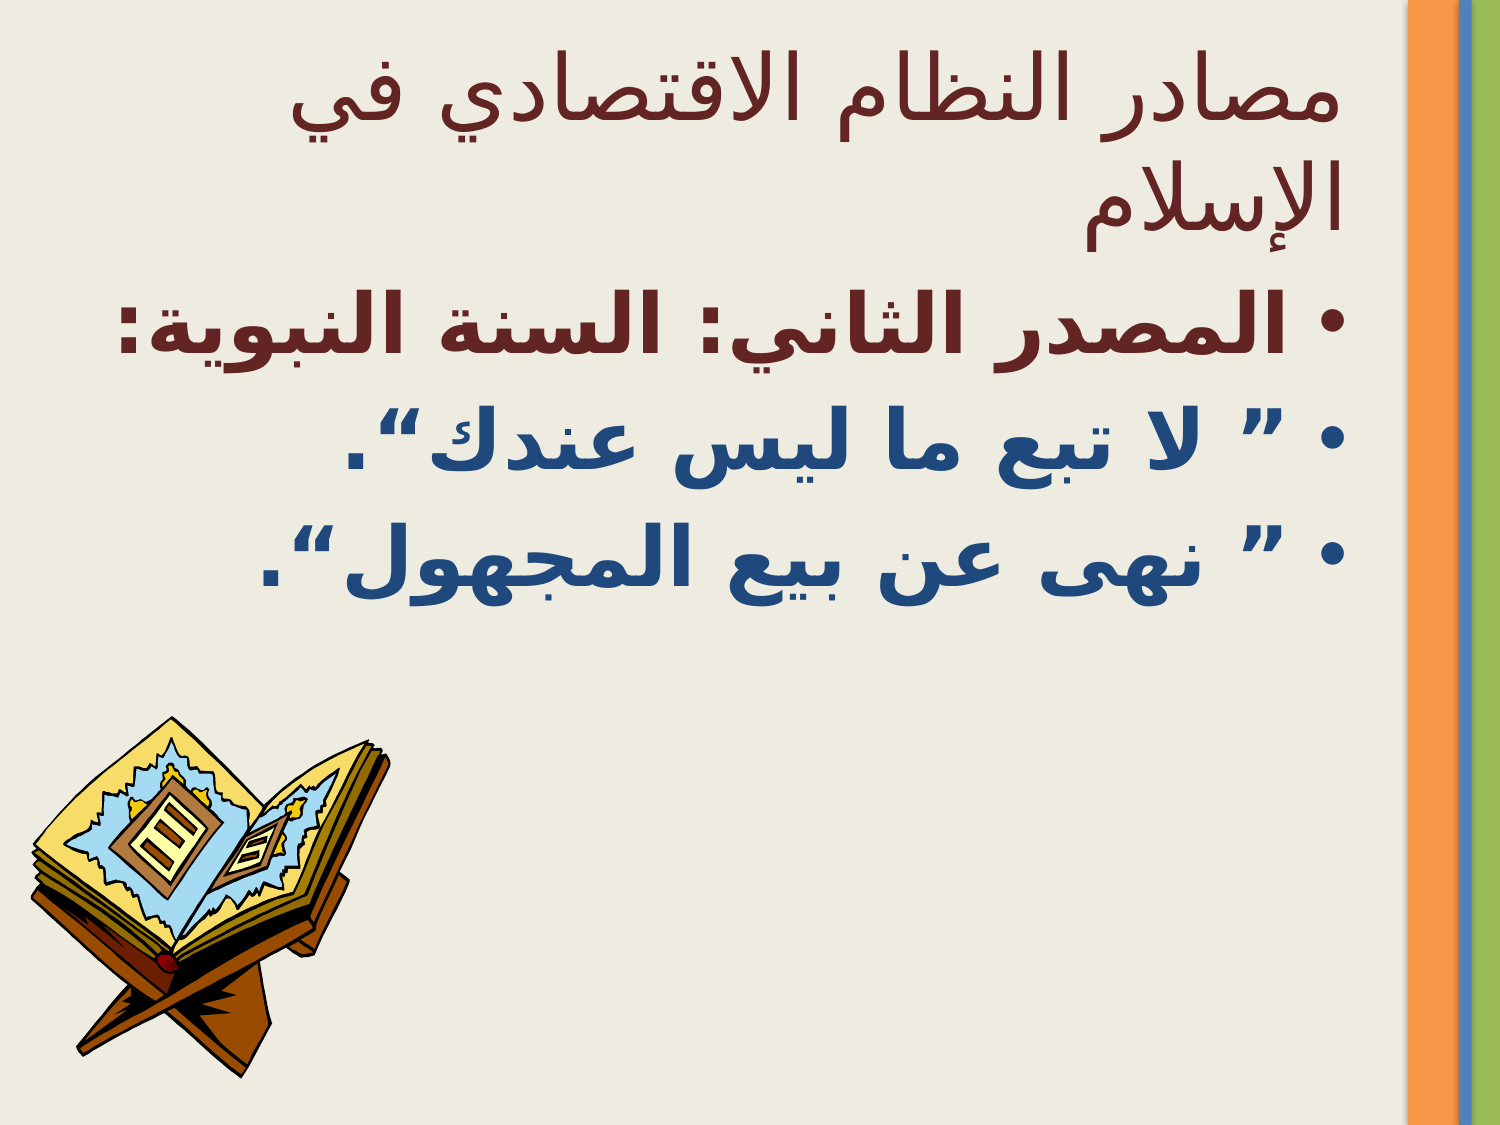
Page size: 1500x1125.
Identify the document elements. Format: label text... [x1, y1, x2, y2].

picture [29, 715, 393, 1079]
list المصدر الثاني: السنة النبوية: ” لا تبع ما ليس عندك“. ” نهى عن بيع المجهول“. [75, 262, 1363, 1005]
title مصادر النظام الاقتصادي في الإسلام [75, 45, 1363, 233]
